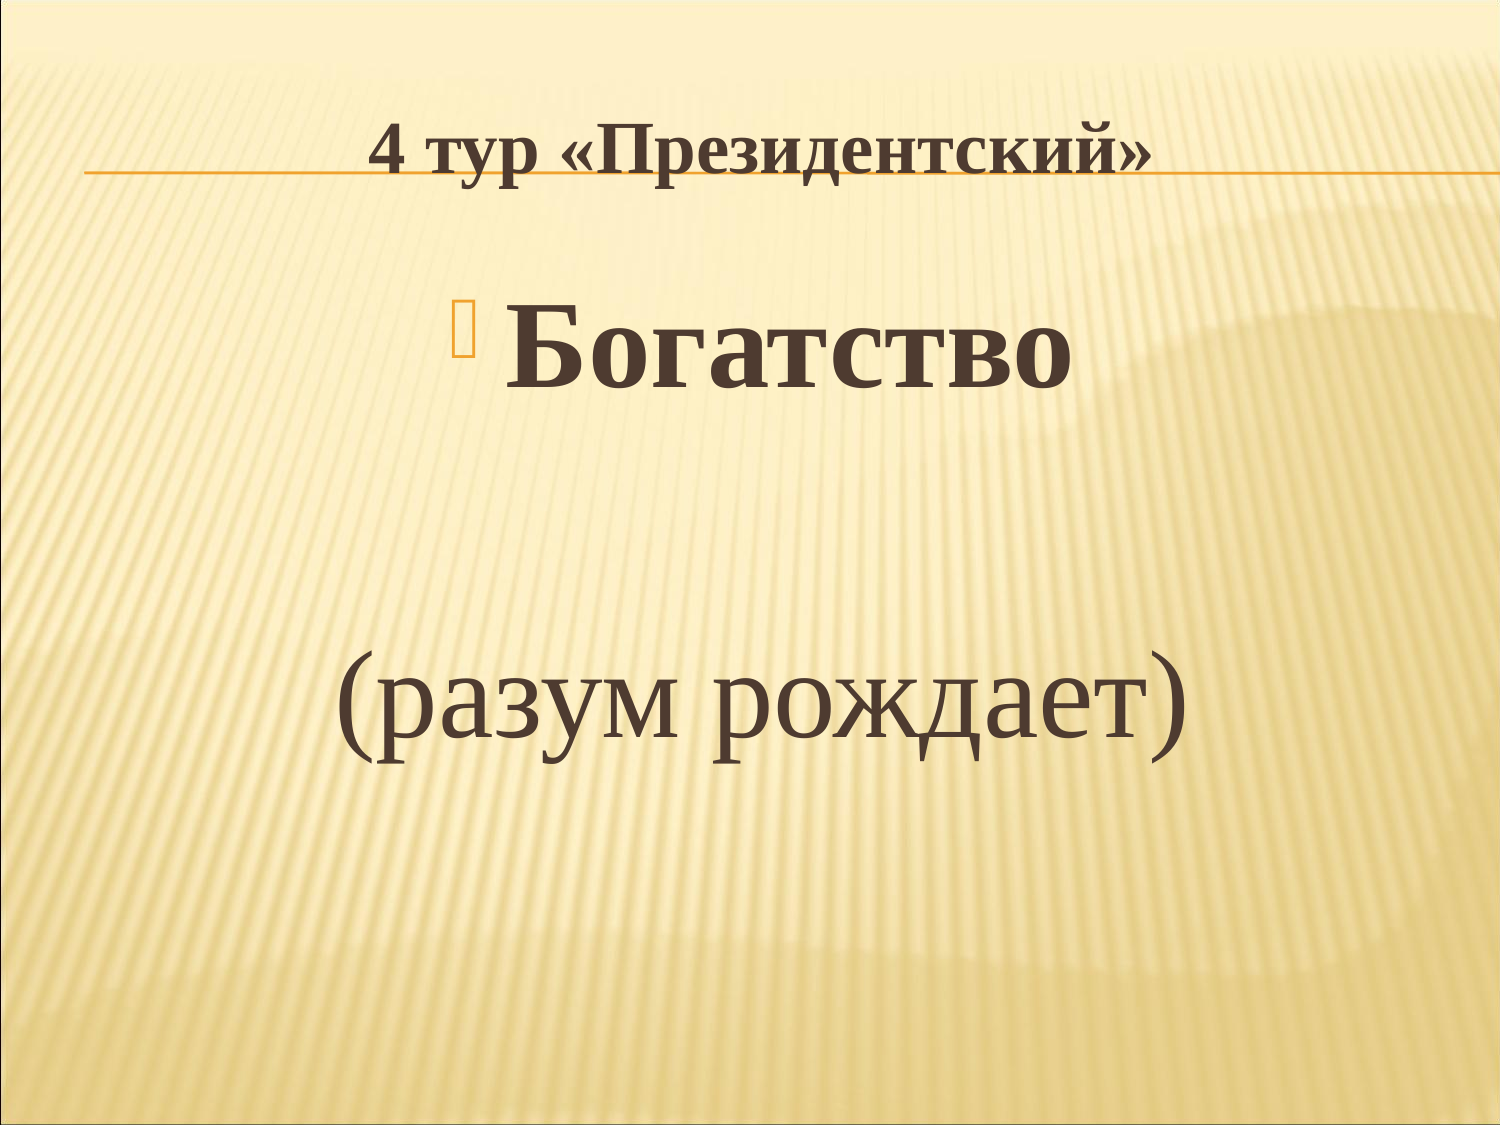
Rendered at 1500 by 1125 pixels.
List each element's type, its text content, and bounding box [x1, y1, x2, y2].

title 4 тур «Президентский» [350, 42, 1175, 246]
list Богатство (разум рождает) [50, 254, 1475, 998]
picture [0, 0, 1500, 1125]
